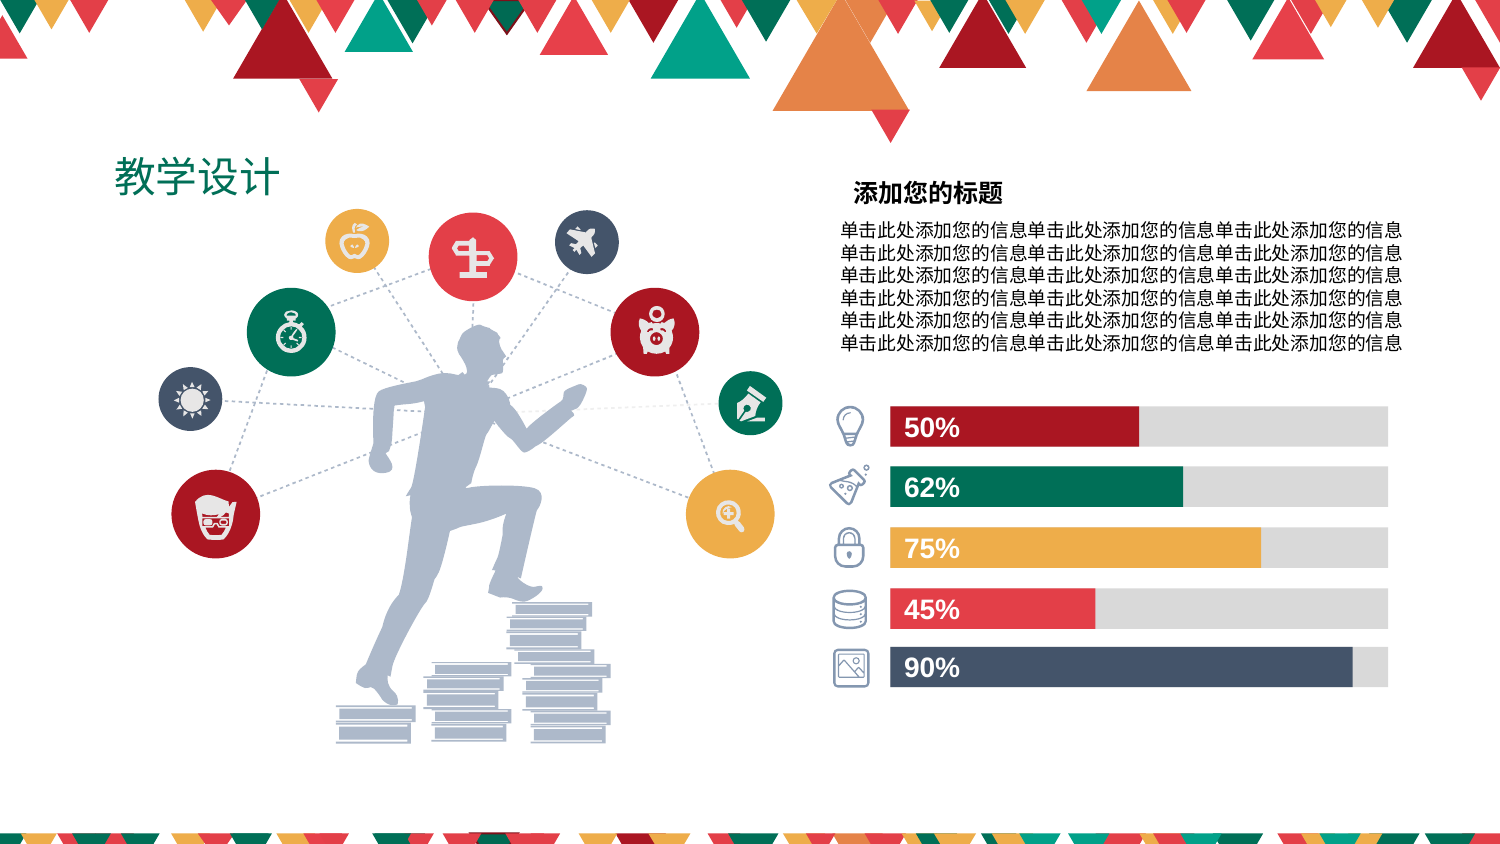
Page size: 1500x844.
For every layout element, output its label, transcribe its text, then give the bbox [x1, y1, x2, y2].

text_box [828, 401, 1389, 692]
text_box 教学设计 [99, 142, 297, 208]
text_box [155, 205, 786, 744]
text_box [825, 169, 1428, 364]
